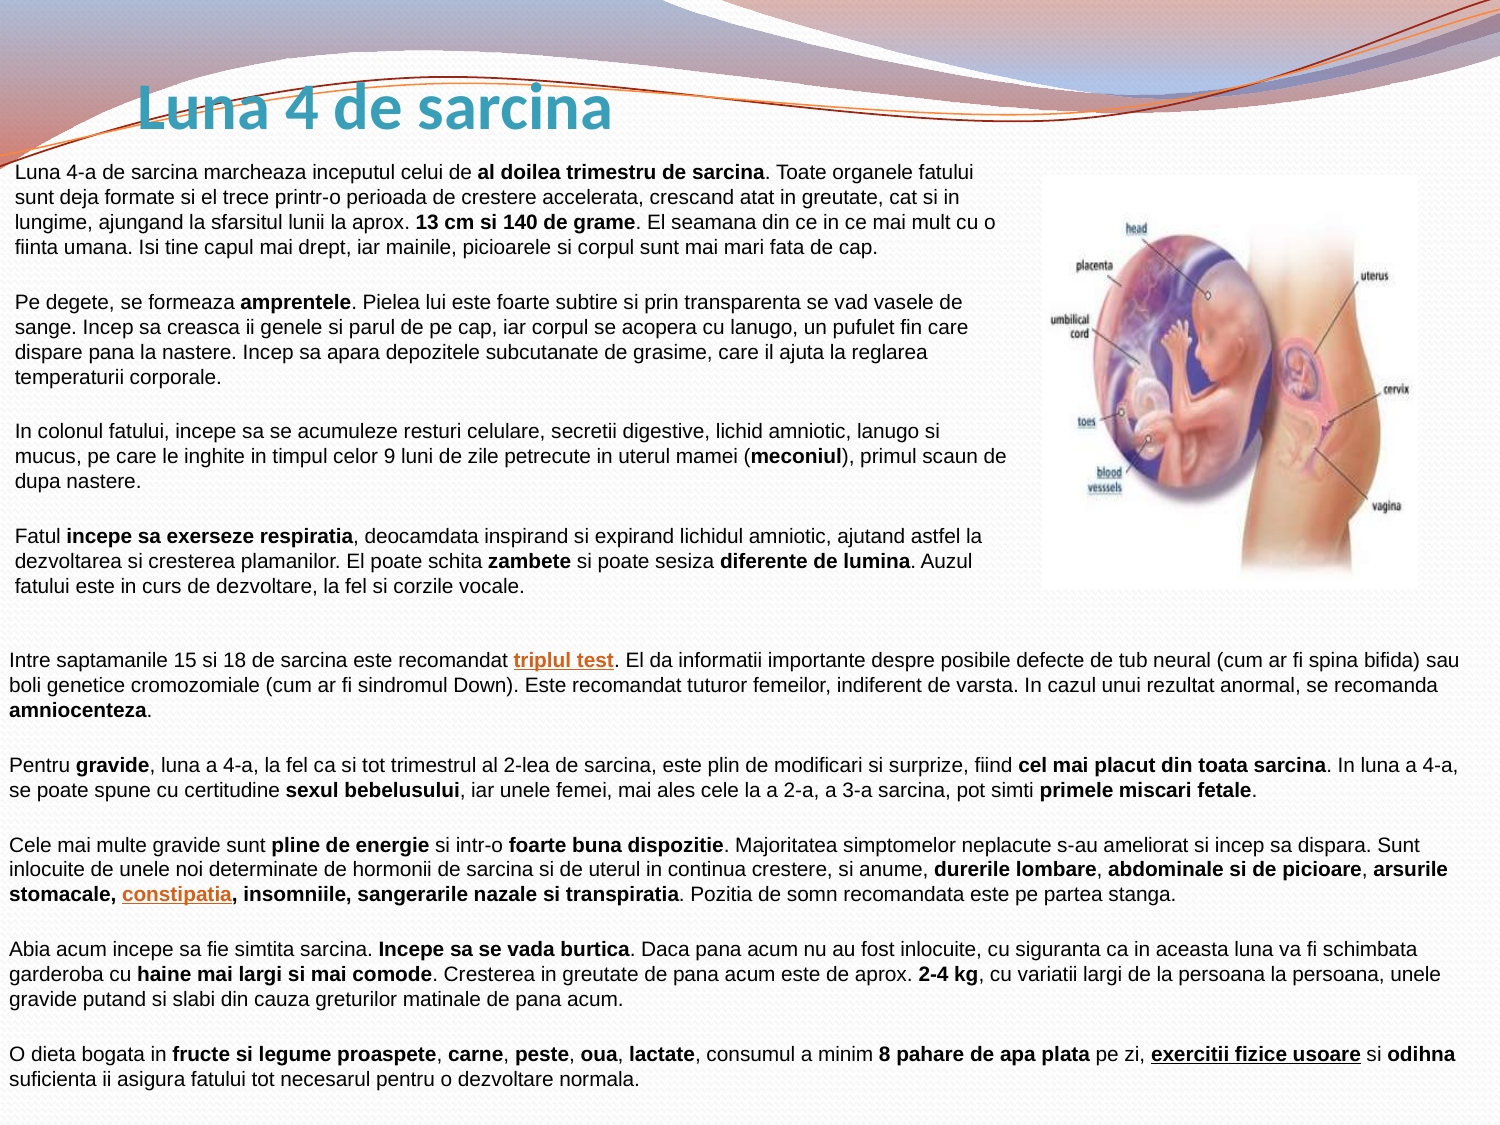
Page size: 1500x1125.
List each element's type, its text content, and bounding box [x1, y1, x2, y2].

text_box Luna 4-a de sarcina marcheaza inceputul celui de al doilea trimestru de sarcina. Toate organele fatului sunt deja formate si el trece printr-o perioada de crestere accelerata, crescand atat in greutate, cat si in lungime, ajungand la sfarsitul lunii la aprox. 13 cm si 140 de grame. El seamana din ce in ce mai mult cu o fiinta umana. Isi tine capul mai drept, iar mainile, picioarele si corpul sunt mai mari fata de cap. Pe degete, se formeaza amprentele. Pielea lui este foarte subtire si prin transparenta se vad vasele de sange. Incep sa creasca ii genele si parul de pe cap, iar corpul se acopera cu lanugo, un pufulet fin care dispare pana la nastere. Incep sa apara depozitele subcutanate de grasime, care il ajuta la reglarea temperaturii corporale. In colonul fatului, incepe sa se acumuleze resturi celulare, secretii digestive, lichid amniotic, lanugo si mucus, pe care le inghite in timpul celor 9 luni de zile petrecute in uterul mamei (meconiul), primul scaun de dupa nastere. Fatul incepe sa exerseze respiratia, deocamdata inspirand si expirand lichidul amniotic, ajutand astfel la dezvoltarea si cresterea plamanilor. El poate schita zambete si poate sesiza diferente de lumina. Auzul fatului este in curs de dezvoltare, la fel si corzile vocale. [0, 151, 1023, 638]
title Luna 4 de sarcina [137, 34, 1500, 223]
picture [1042, 175, 1419, 589]
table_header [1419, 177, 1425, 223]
text_box Intre saptamanile 15 si 18 de sarcina este recomandat triplul test. El da informatii importante despre posibile defecte de tub neural (cum ar fi spina bifida) sau boli genetice cromozomiale (cum ar fi sindromul Down). Este recomandat tuturor femeilor, indiferent de varsta. In cazul unui rezultat anormal, se recomanda amniocenteza. Pentru gravide, luna a 4-a, la fel ca si tot trimestrul al 2-lea de sarcina, este plin de modificari si surprize, fiind cel mai placut din toata sarcina. In luna a 4-a, se poate spune cu certitudine sexul bebelusului, iar unele femei, mai ales cele la a 2-a, a 3-a sarcina, pot simti primele miscari fetale. Cele mai multe gravide sunt pline de energie si intr-o foarte buna dispozitie. Majoritatea simptomelor neplacute s-au ameliorat si incep sa dispara. Sunt inlocuite de unele noi determinate de hormonii de sarcina si de uterul in continua crestere, si anume, durerile lombare, abdominale si de picioare, arsurile stomacale, constipatia, insomniile, sangerarile nazale si transpiratia. Pozitia de somn recomandata este pe partea stanga. Abia acum incepe sa fie simtita sarcina. Incepe sa se vada burtica. Daca pana acum nu au fost inlocuite, cu siguranta ca in aceasta luna va fi schimbata garderoba cu haine mai largi si mai comode. Cresterea in greutate de pana acum este de aprox. 2-4 kg, cu variatii largi de la persoana la persoana, unele gravide putand si slabi din cauza greturilor matinale de pana acum. O dieta bogata in fructe si legume proaspete, carne, peste, oua, lactate, consumul a minim 8 pahare de apa plata pe zi, exercitii fizice usoare si odihna suficienta ii asigura fatului tot necesarul pentru o dezvoltare normala. [0, 638, 1495, 1099]
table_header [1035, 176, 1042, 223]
